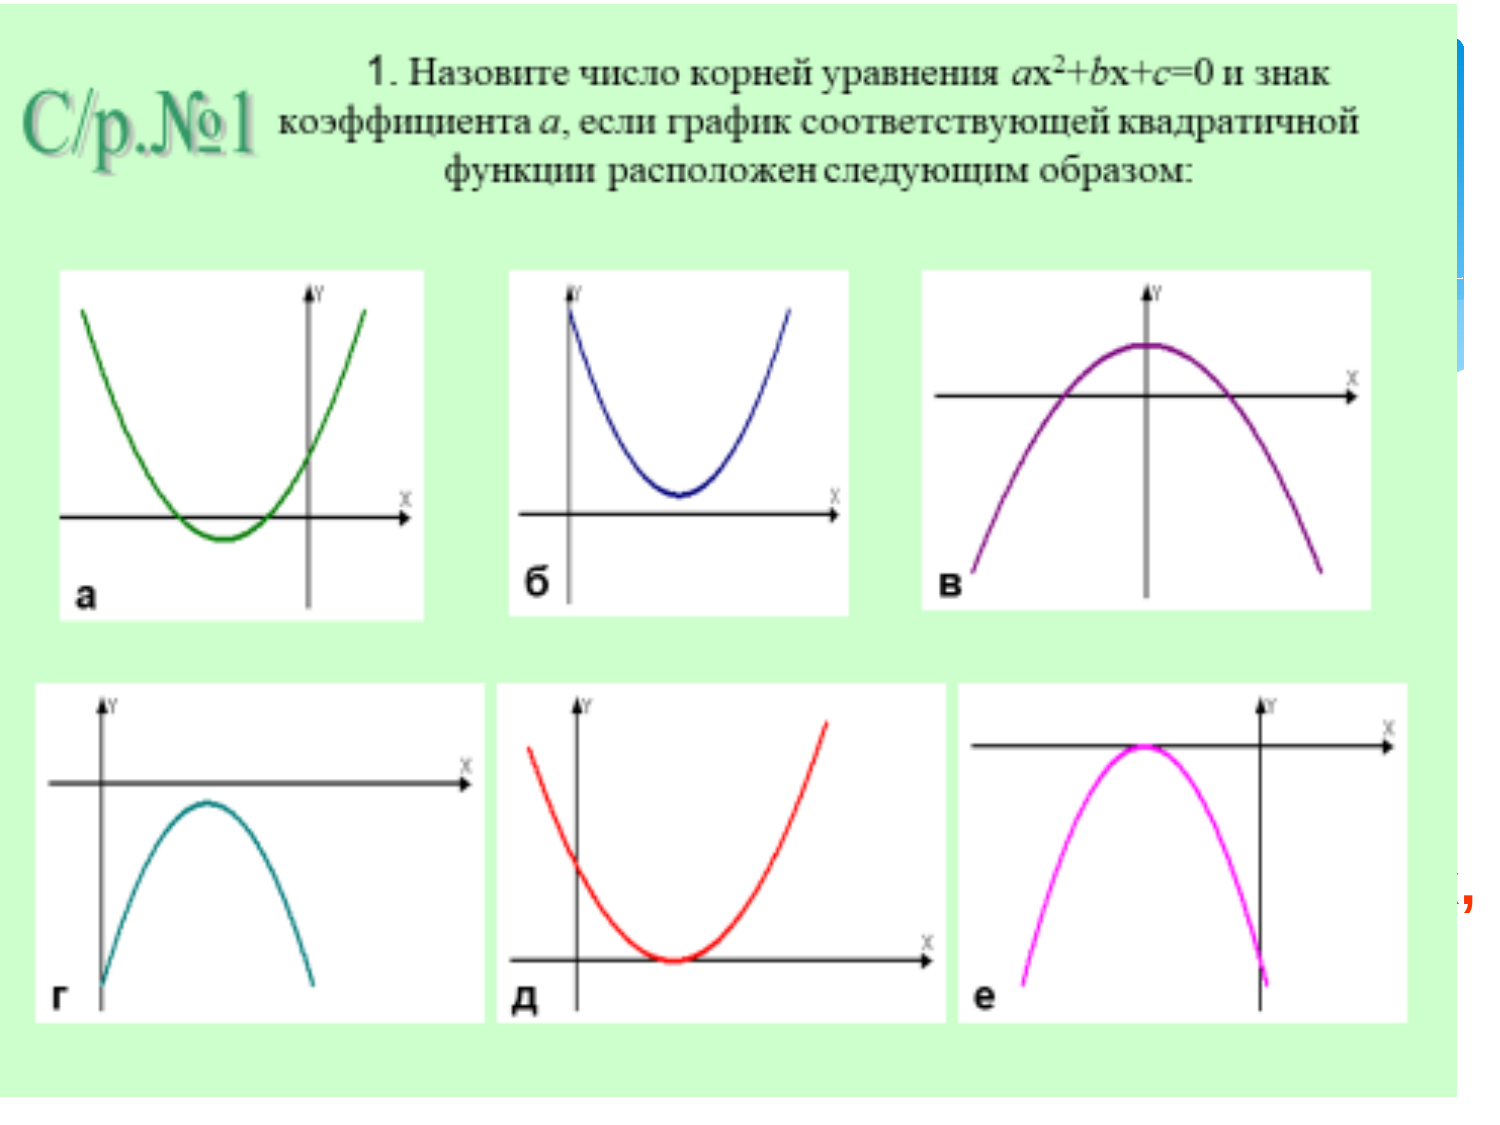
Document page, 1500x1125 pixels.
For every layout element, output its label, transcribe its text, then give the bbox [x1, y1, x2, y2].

text_box От коэффициента а, если а > 0, то ветви вверх, если a < 0, то ветви вниз [1461, 739, 1500, 994]
picture [0, 3, 1458, 1097]
